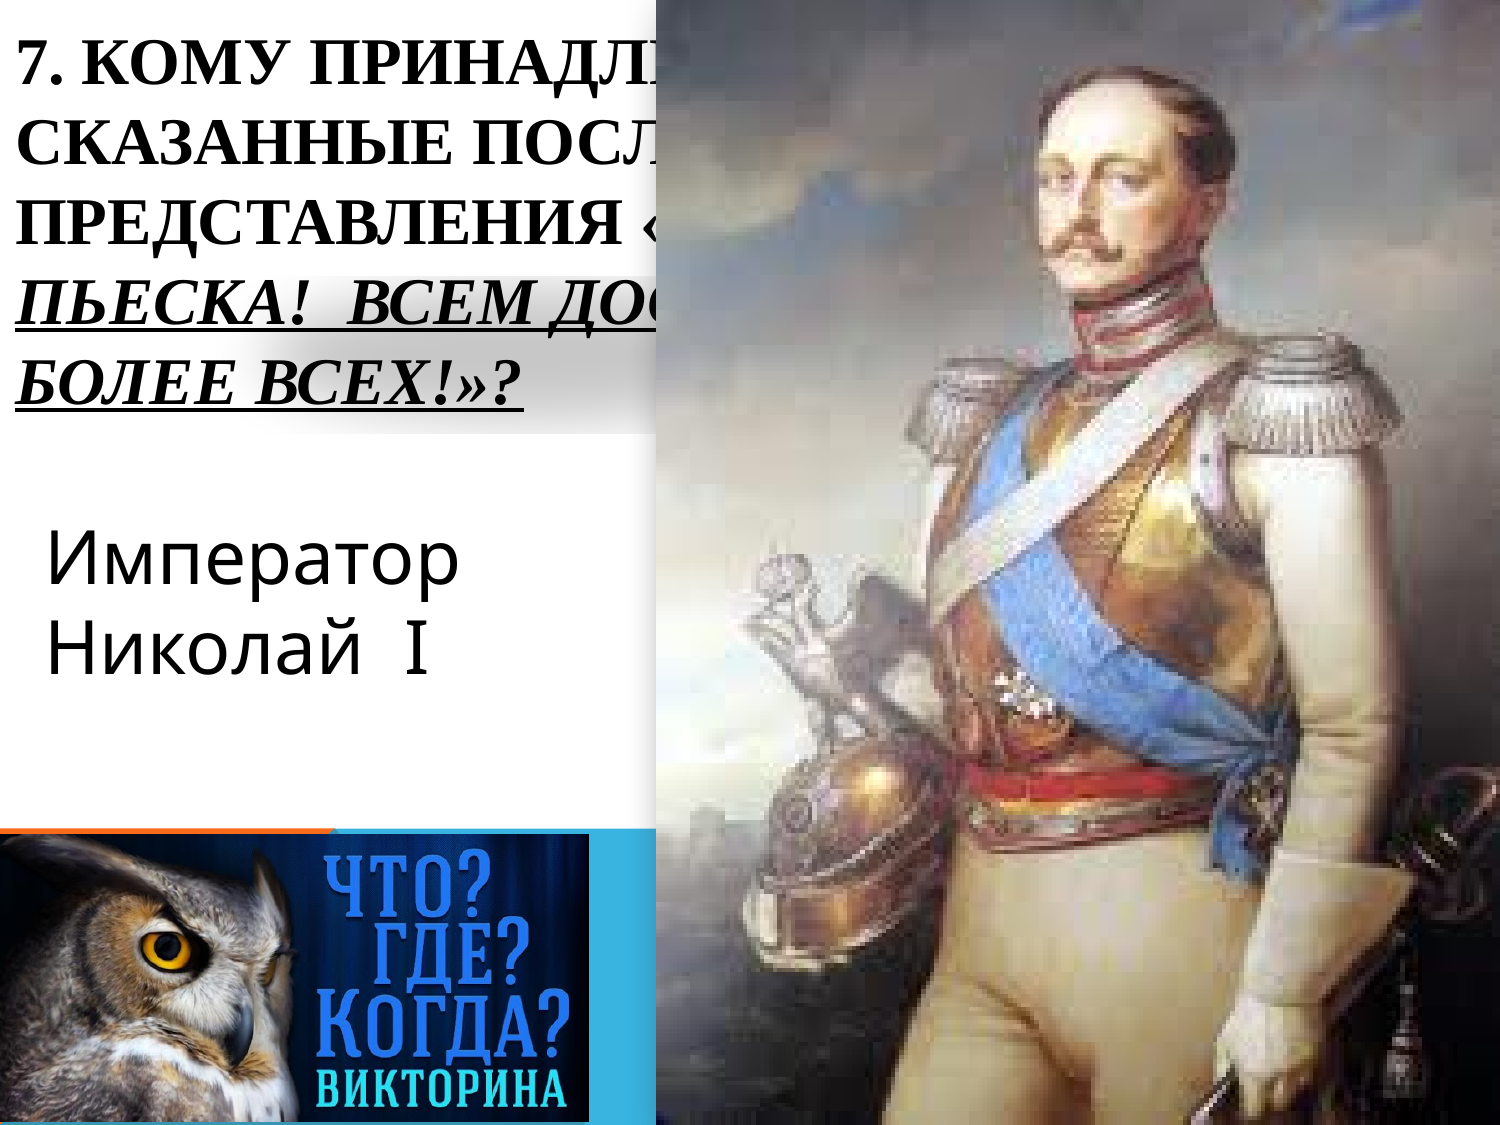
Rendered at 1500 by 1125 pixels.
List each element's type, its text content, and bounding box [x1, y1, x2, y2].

title 7. Кому принадлежат слова, сказанные после первого представления «Ревизора»: «Ну и пьеска! Всем досталось, а мне более всех!»? [0, 172, 638, 263]
picture [0, 833, 589, 1122]
text_box Император Николай I [29, 501, 573, 697]
picture [656, 0, 1500, 1125]
